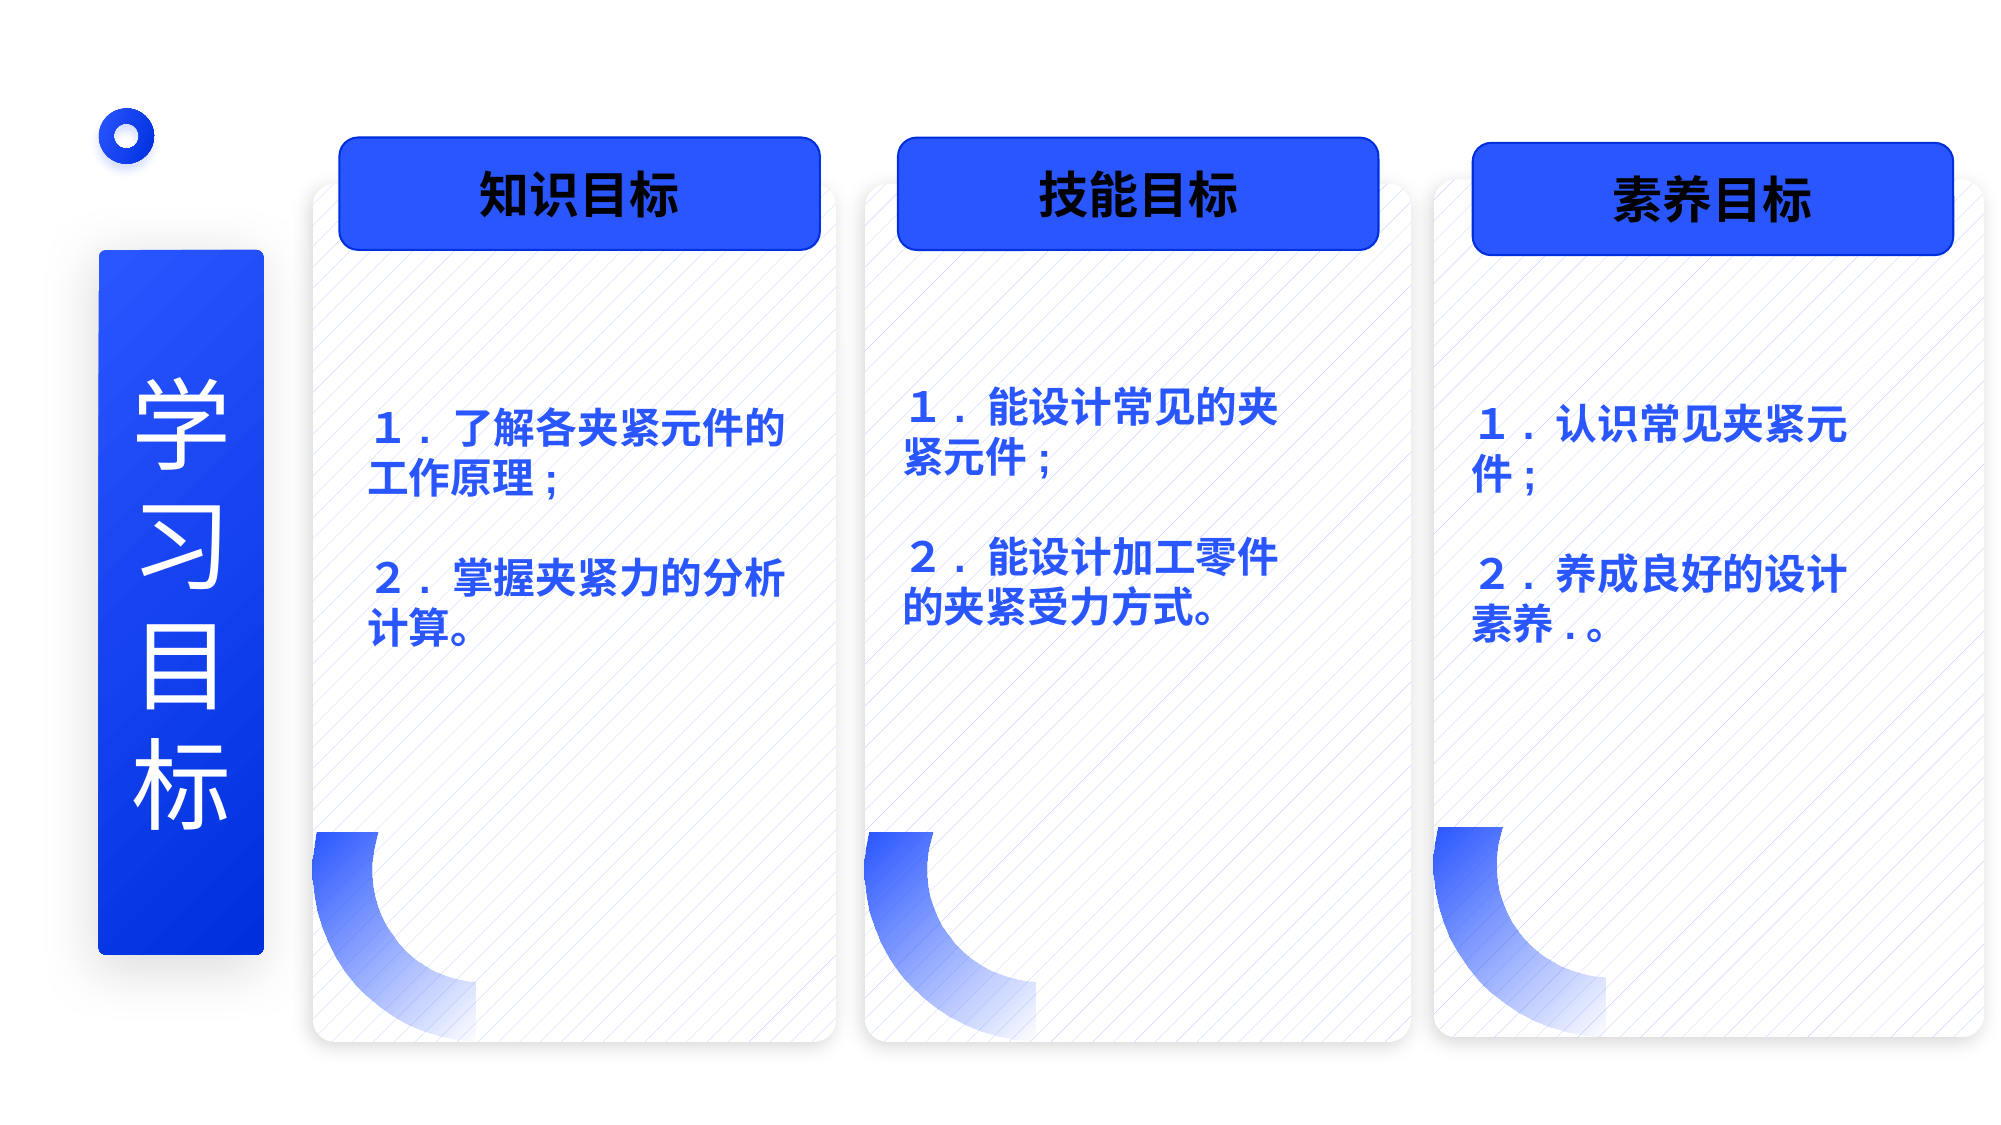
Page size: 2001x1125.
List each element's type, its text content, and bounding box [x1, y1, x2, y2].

text_box 学 习 目 标 [97, 248, 265, 956]
text_box [97, 107, 156, 165]
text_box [1433, 179, 1984, 1038]
text_box 技能目标 [896, 136, 1380, 183]
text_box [865, 183, 1412, 1043]
text_box 知识目标 [338, 136, 821, 183]
text_box 素养目标 [1471, 141, 1955, 179]
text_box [312, 183, 836, 1043]
